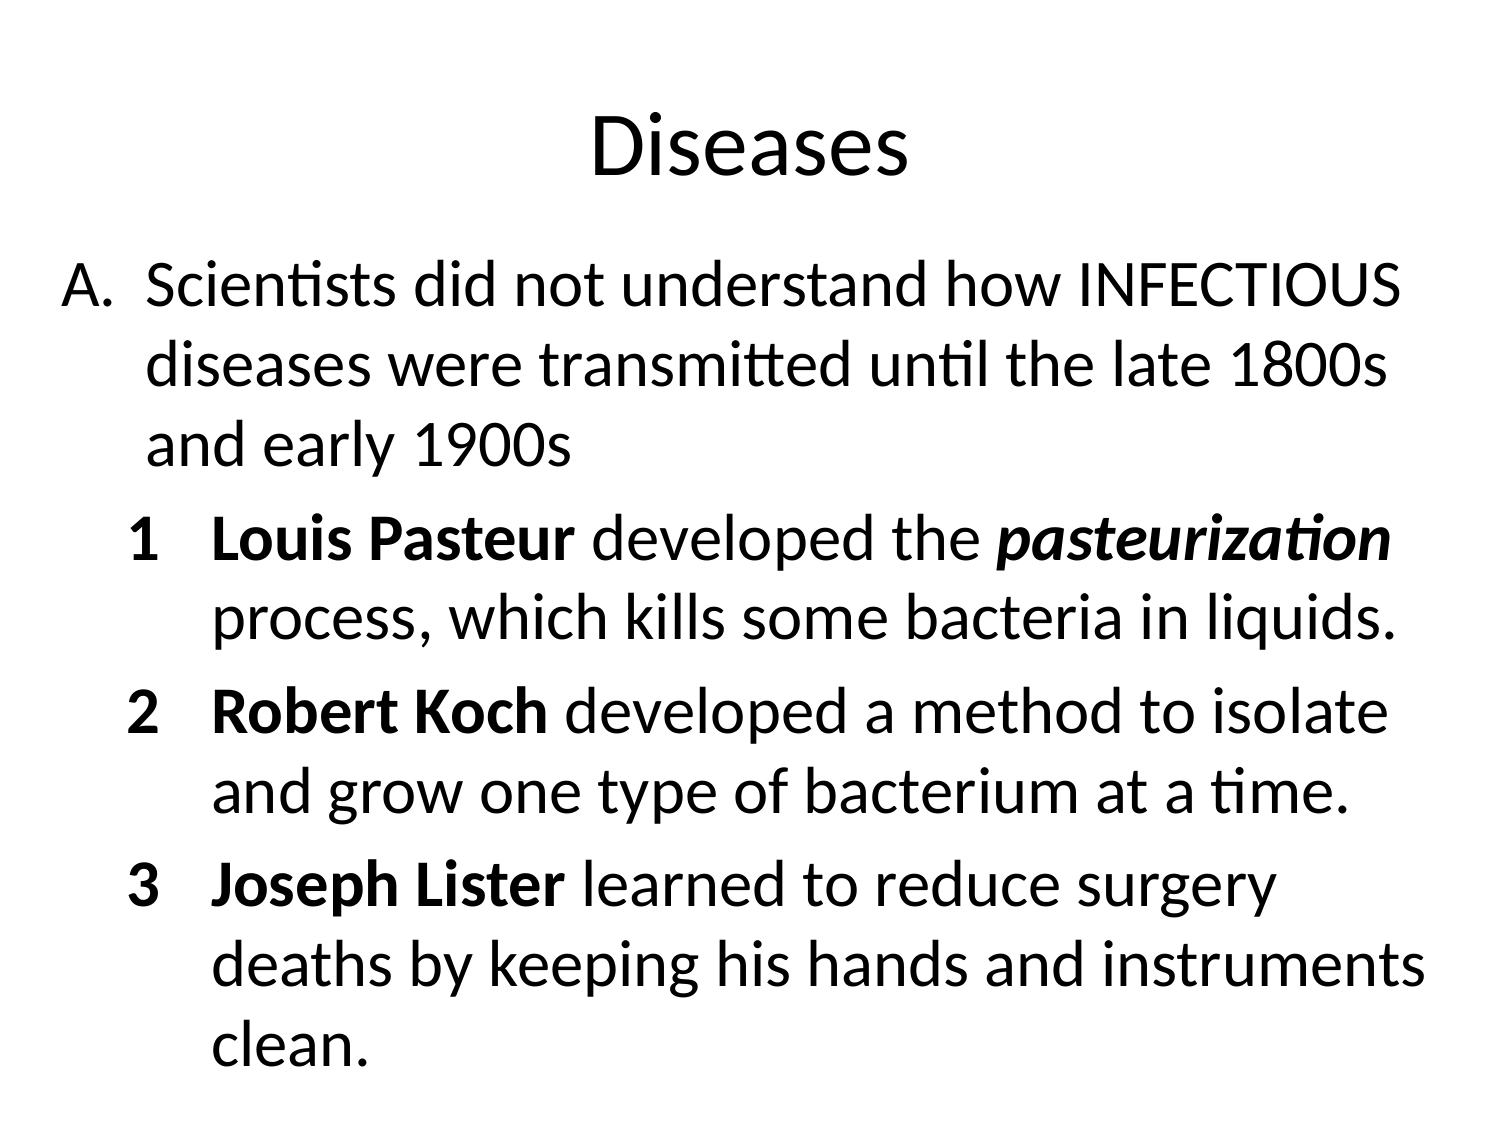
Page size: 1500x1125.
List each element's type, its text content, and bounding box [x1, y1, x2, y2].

title Diseases [75, 45, 1425, 232]
list Scientists did not understand how INFECTIOUS diseases were transmitted until the late 1800s and early 1900s Louis Pasteur developed the pasteurization process, which kills some bacteria in liquids. Robert Koch developed a method to isolate and grow one type of bacterium at a time. Joseph Lister learned to reduce surgery deaths by keeping his hands and instruments clean. [46, 232, 1465, 1103]
